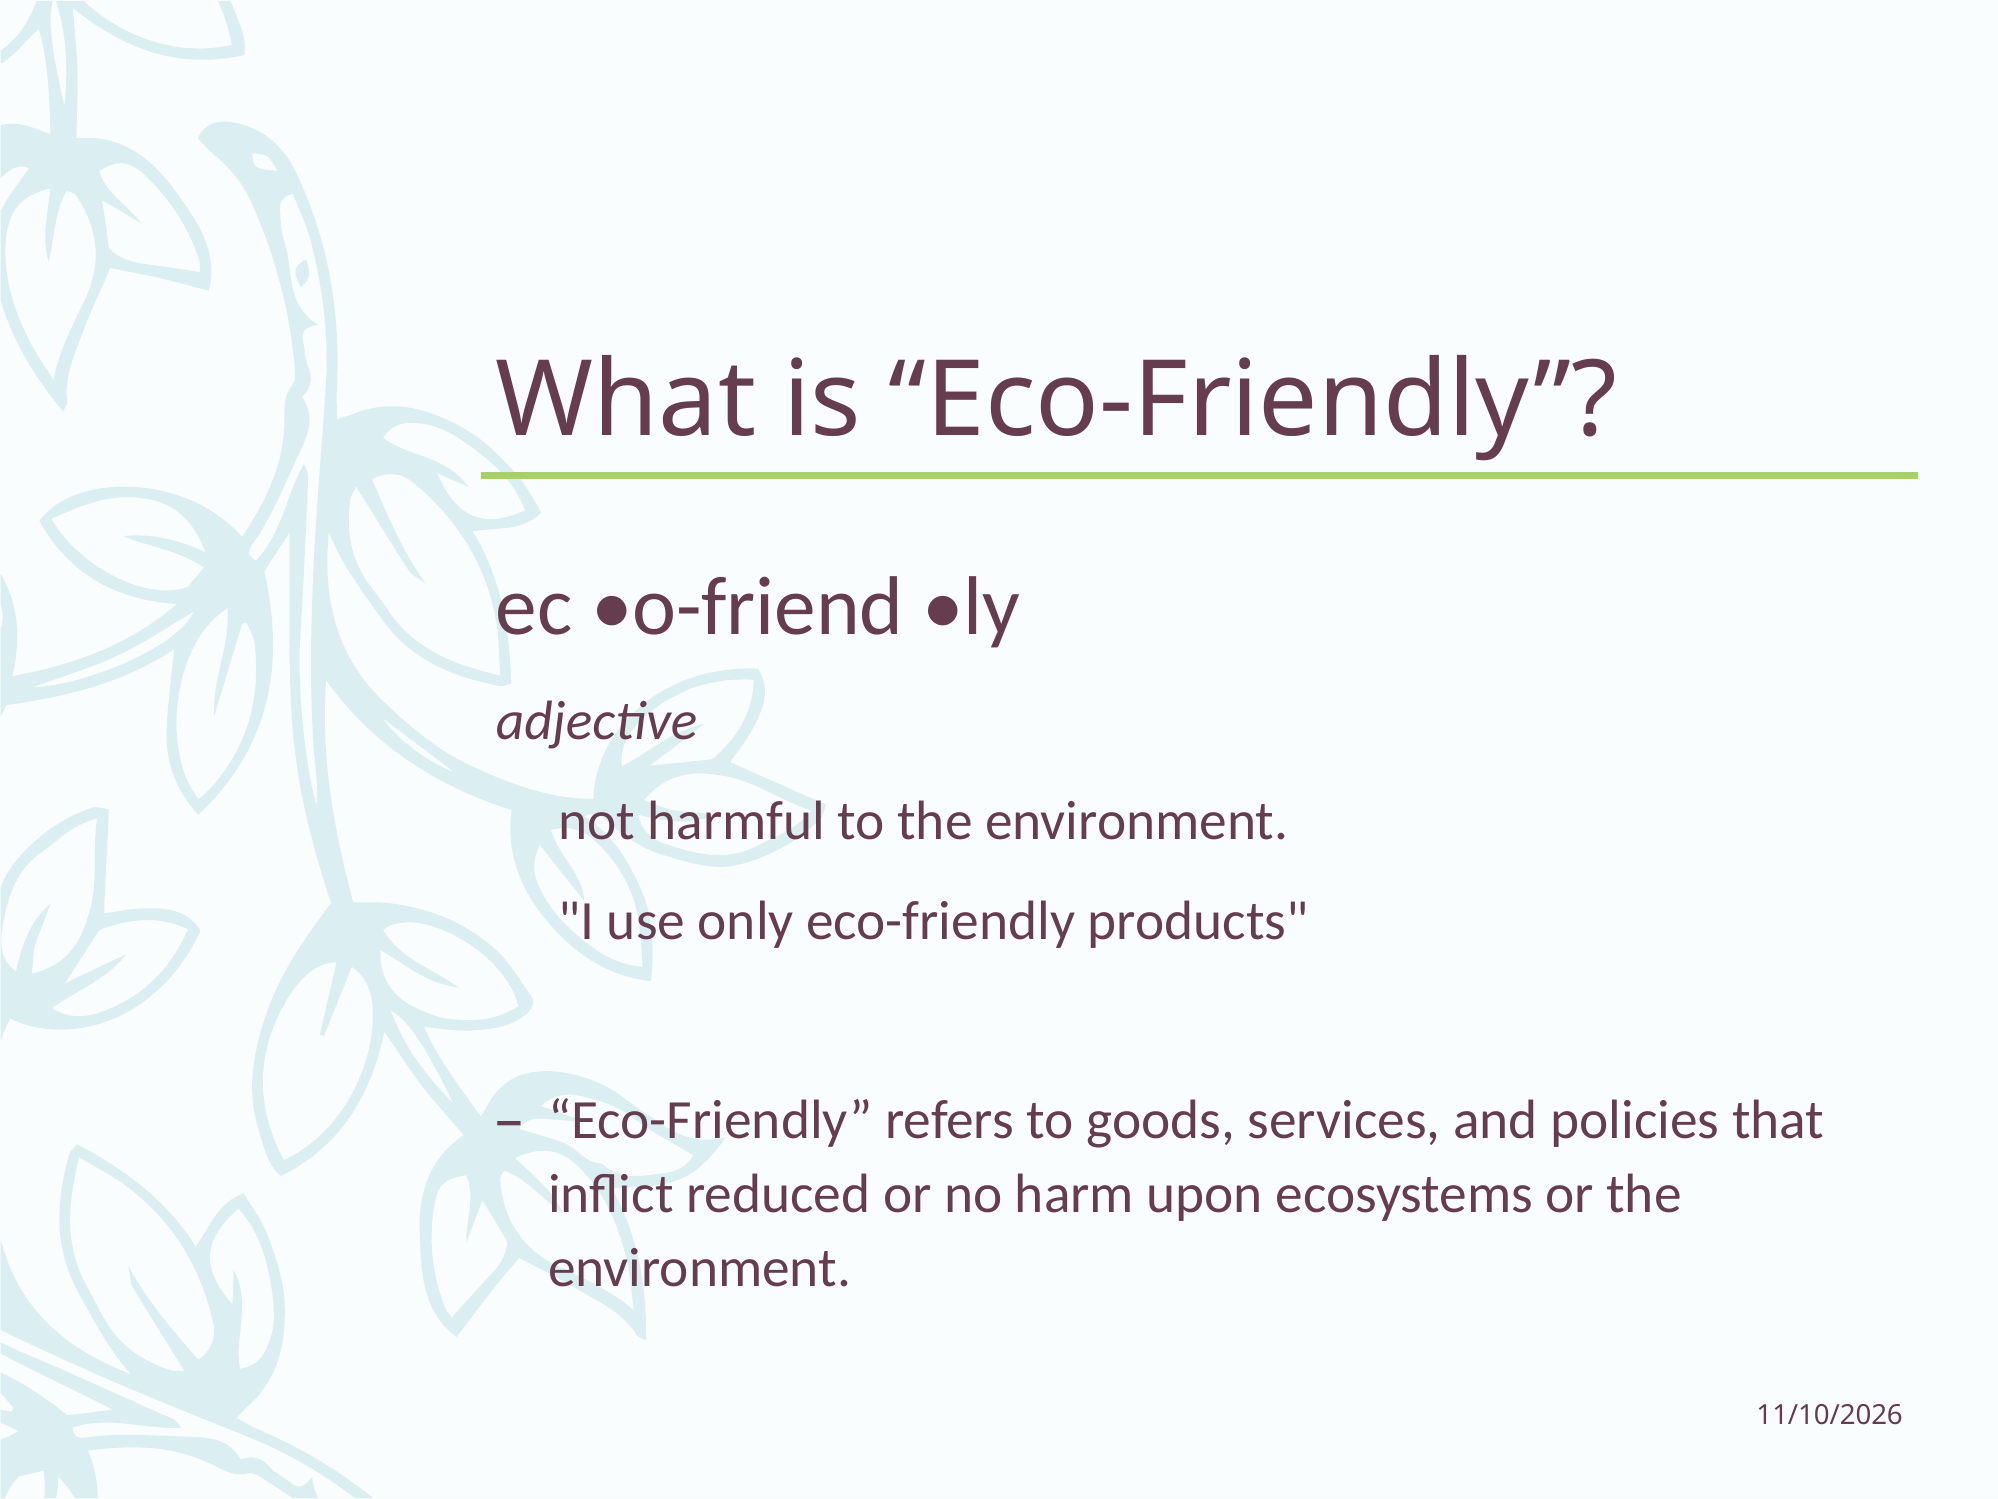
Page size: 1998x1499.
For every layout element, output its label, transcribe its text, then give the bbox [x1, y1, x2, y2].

list ec •o-friend •ly adjective not harmful to the environment. "I use only eco-friendly products" “Eco-Friendly” refers to goods, services, and policies that inflict reduced or no harm upon ecosystems or the environment. [480, 532, 1918, 1331]
title What is “Eco-Friendly”? [480, 328, 1939, 470]
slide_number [1468, 1375, 1918, 1456]
